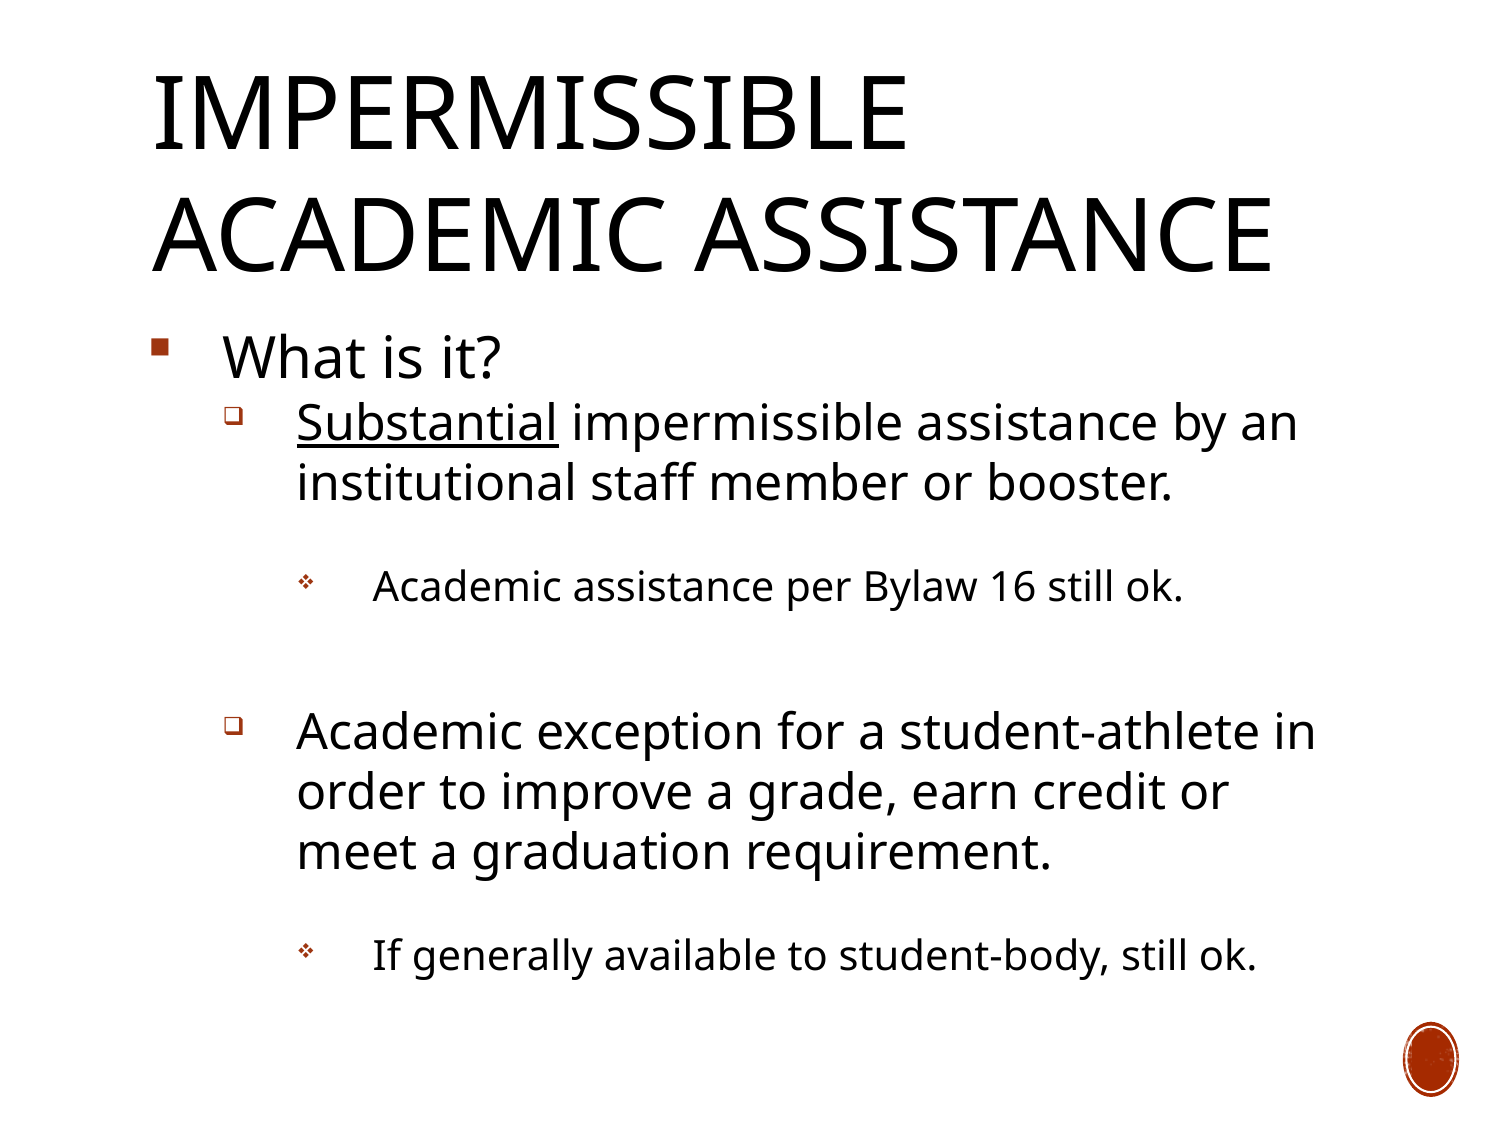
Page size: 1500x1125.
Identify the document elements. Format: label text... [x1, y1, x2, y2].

title Impermissible Academic Assistance [137, 37, 1375, 302]
list What is it? Substantial impermissible assistance by an institutional staff member or booster. Academic assistance per Bylaw 16 still ok. Academic exception for a student-athlete in order to improve a grade, earn credit or meet a graduation requirement. If generally available to student-body, still ok. [131, 312, 1370, 1013]
